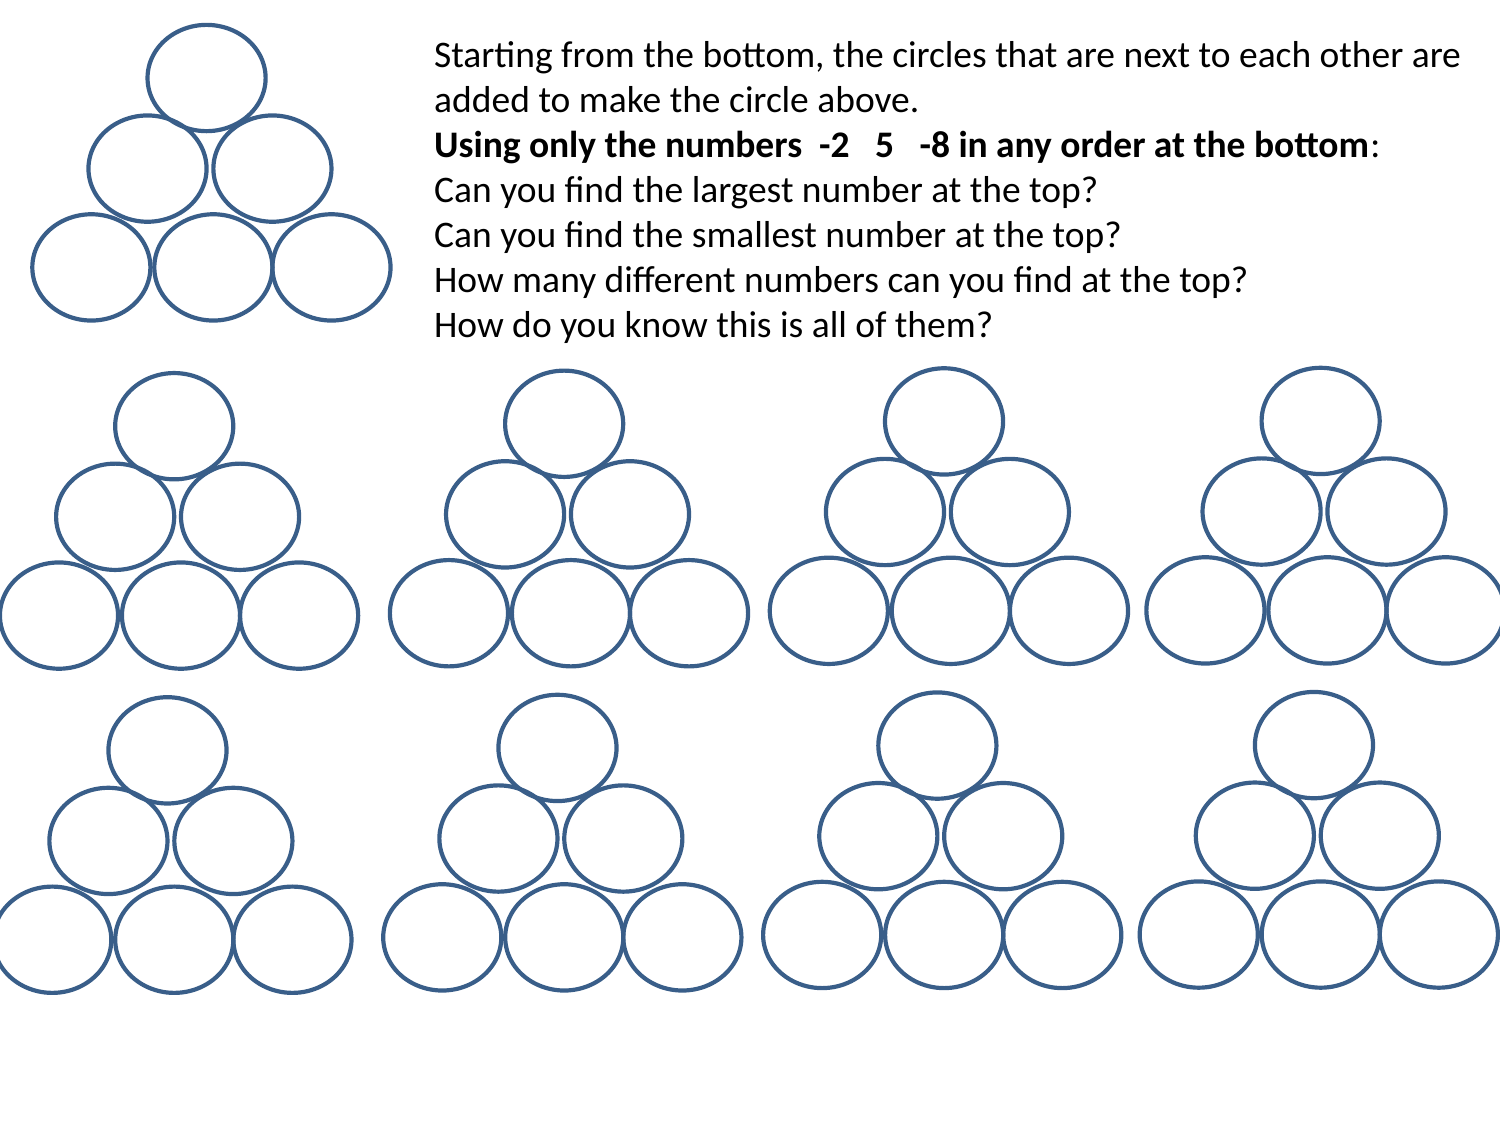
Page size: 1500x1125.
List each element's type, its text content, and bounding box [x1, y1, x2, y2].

text_box [154, 214, 272, 321]
text_box [446, 461, 565, 568]
text_box [147, 24, 266, 132]
text_box [1327, 458, 1446, 565]
text_box [1320, 782, 1439, 889]
text_box [1003, 881, 1122, 989]
text_box [240, 562, 359, 669]
text_box [891, 557, 1010, 664]
text_box [1386, 557, 1500, 664]
text_box [630, 560, 749, 667]
text_box [950, 458, 1069, 566]
text_box [878, 692, 997, 799]
text_box [819, 783, 938, 890]
text_box [944, 783, 1063, 890]
text_box [383, 884, 502, 991]
text_box [564, 785, 683, 892]
text_box [1202, 458, 1321, 565]
text_box [1009, 557, 1129, 664]
text_box [1268, 557, 1386, 664]
text_box [623, 884, 742, 991]
text_box [272, 214, 391, 321]
text_box [1379, 881, 1498, 988]
text_box [1146, 557, 1265, 664]
text_box [511, 560, 630, 667]
text_box [49, 787, 168, 895]
text_box [108, 697, 227, 804]
text_box [505, 884, 623, 991]
text_box [505, 370, 624, 477]
text_box [825, 458, 945, 566]
text_box [769, 557, 888, 664]
text_box [121, 562, 240, 669]
text_box [88, 115, 207, 222]
text_box [32, 214, 151, 321]
text_box [0, 562, 119, 669]
text_box [1195, 782, 1314, 889]
text_box [570, 461, 690, 568]
text_box [181, 463, 300, 570]
text_box [439, 785, 558, 892]
text_box [498, 694, 617, 802]
text_box [115, 886, 233, 993]
text_box [1261, 881, 1380, 988]
text_box [389, 560, 508, 667]
text_box [174, 787, 293, 895]
text_box [213, 115, 332, 222]
text_box [233, 886, 352, 993]
text_box [885, 368, 1004, 475]
text_box [0, 886, 112, 993]
text_box [56, 463, 175, 570]
text_box [1254, 691, 1374, 799]
text_box [1261, 367, 1380, 475]
text_box Starting from the bottom, the circles that are next to each other are added to make the circle above. Using only the numbers -2 5 -8 in any order at the bottom: Can you find the largest number at the top? Can you find the smallest number at the top? How many different numbers can you find at the top? How do you know this is all of them? [419, 22, 1483, 356]
text_box [763, 881, 882, 989]
text_box [115, 373, 234, 480]
text_box [885, 881, 1003, 989]
text_box [1139, 881, 1258, 988]
